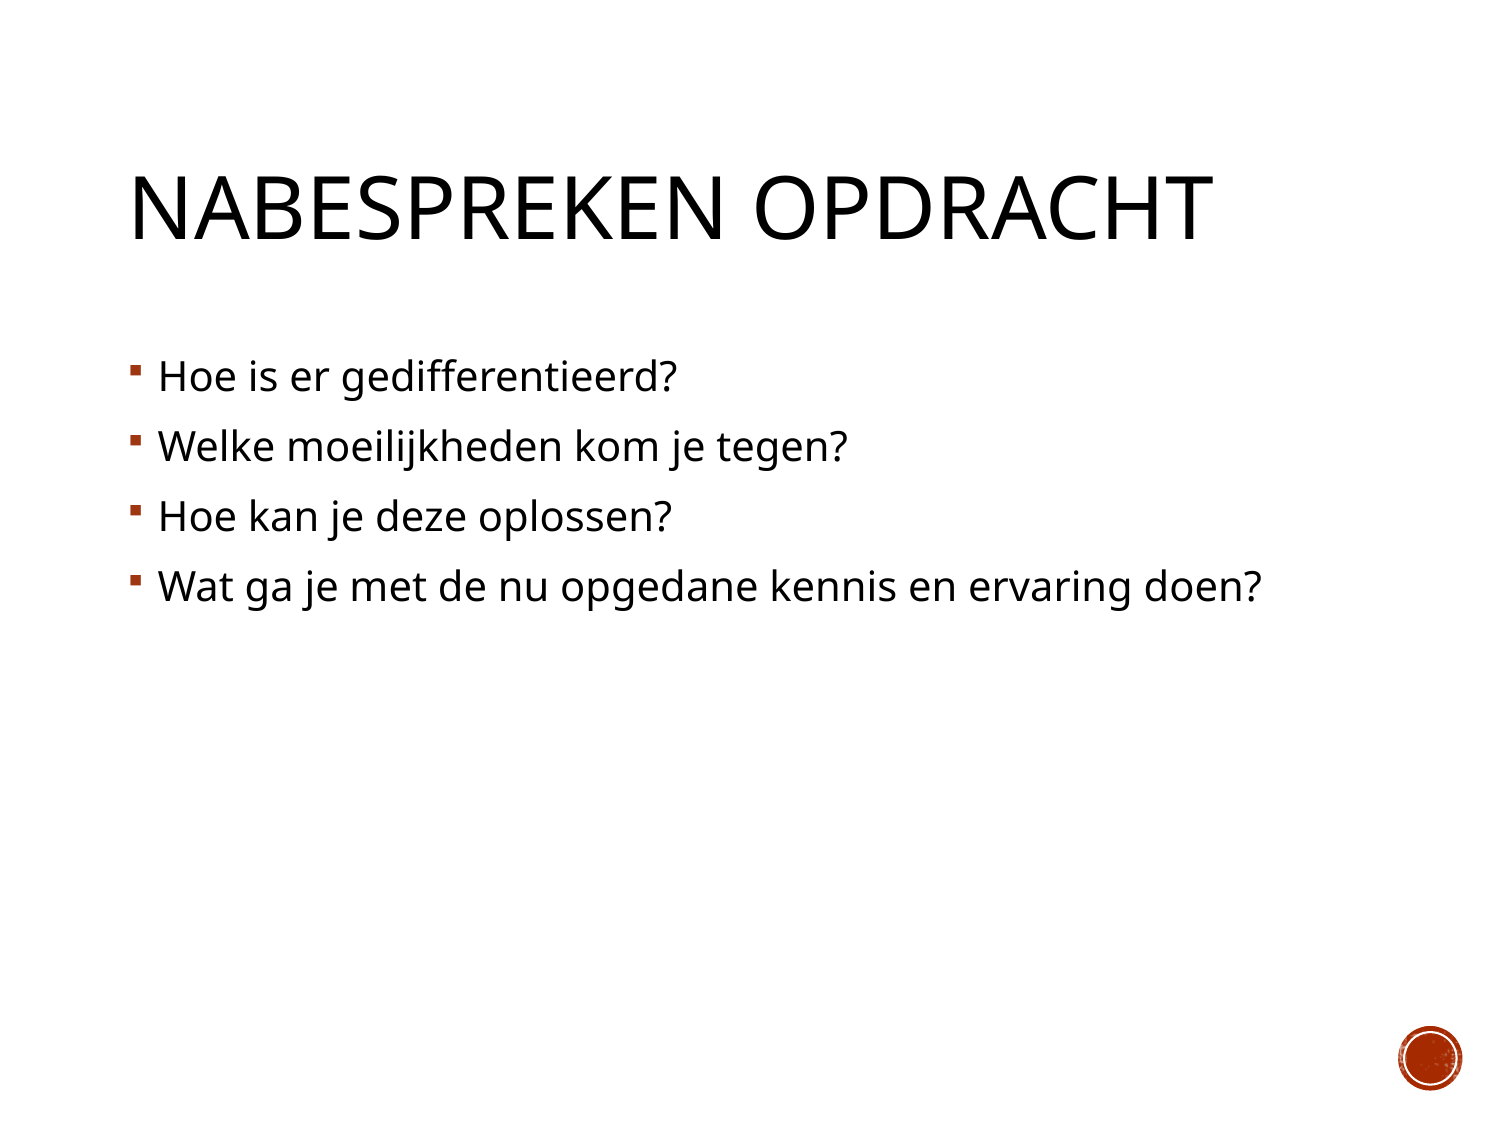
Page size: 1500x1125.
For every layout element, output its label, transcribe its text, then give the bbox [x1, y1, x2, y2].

list Hoe is er gedifferentieerd? Welke moeilijkheden kom je tegen? Hoe kan je deze oplossen? Wat ga je met de nu opgedane kennis en ervaring doen? [112, 348, 1388, 1013]
title Nabespreken opdracht [112, 79, 1388, 344]
